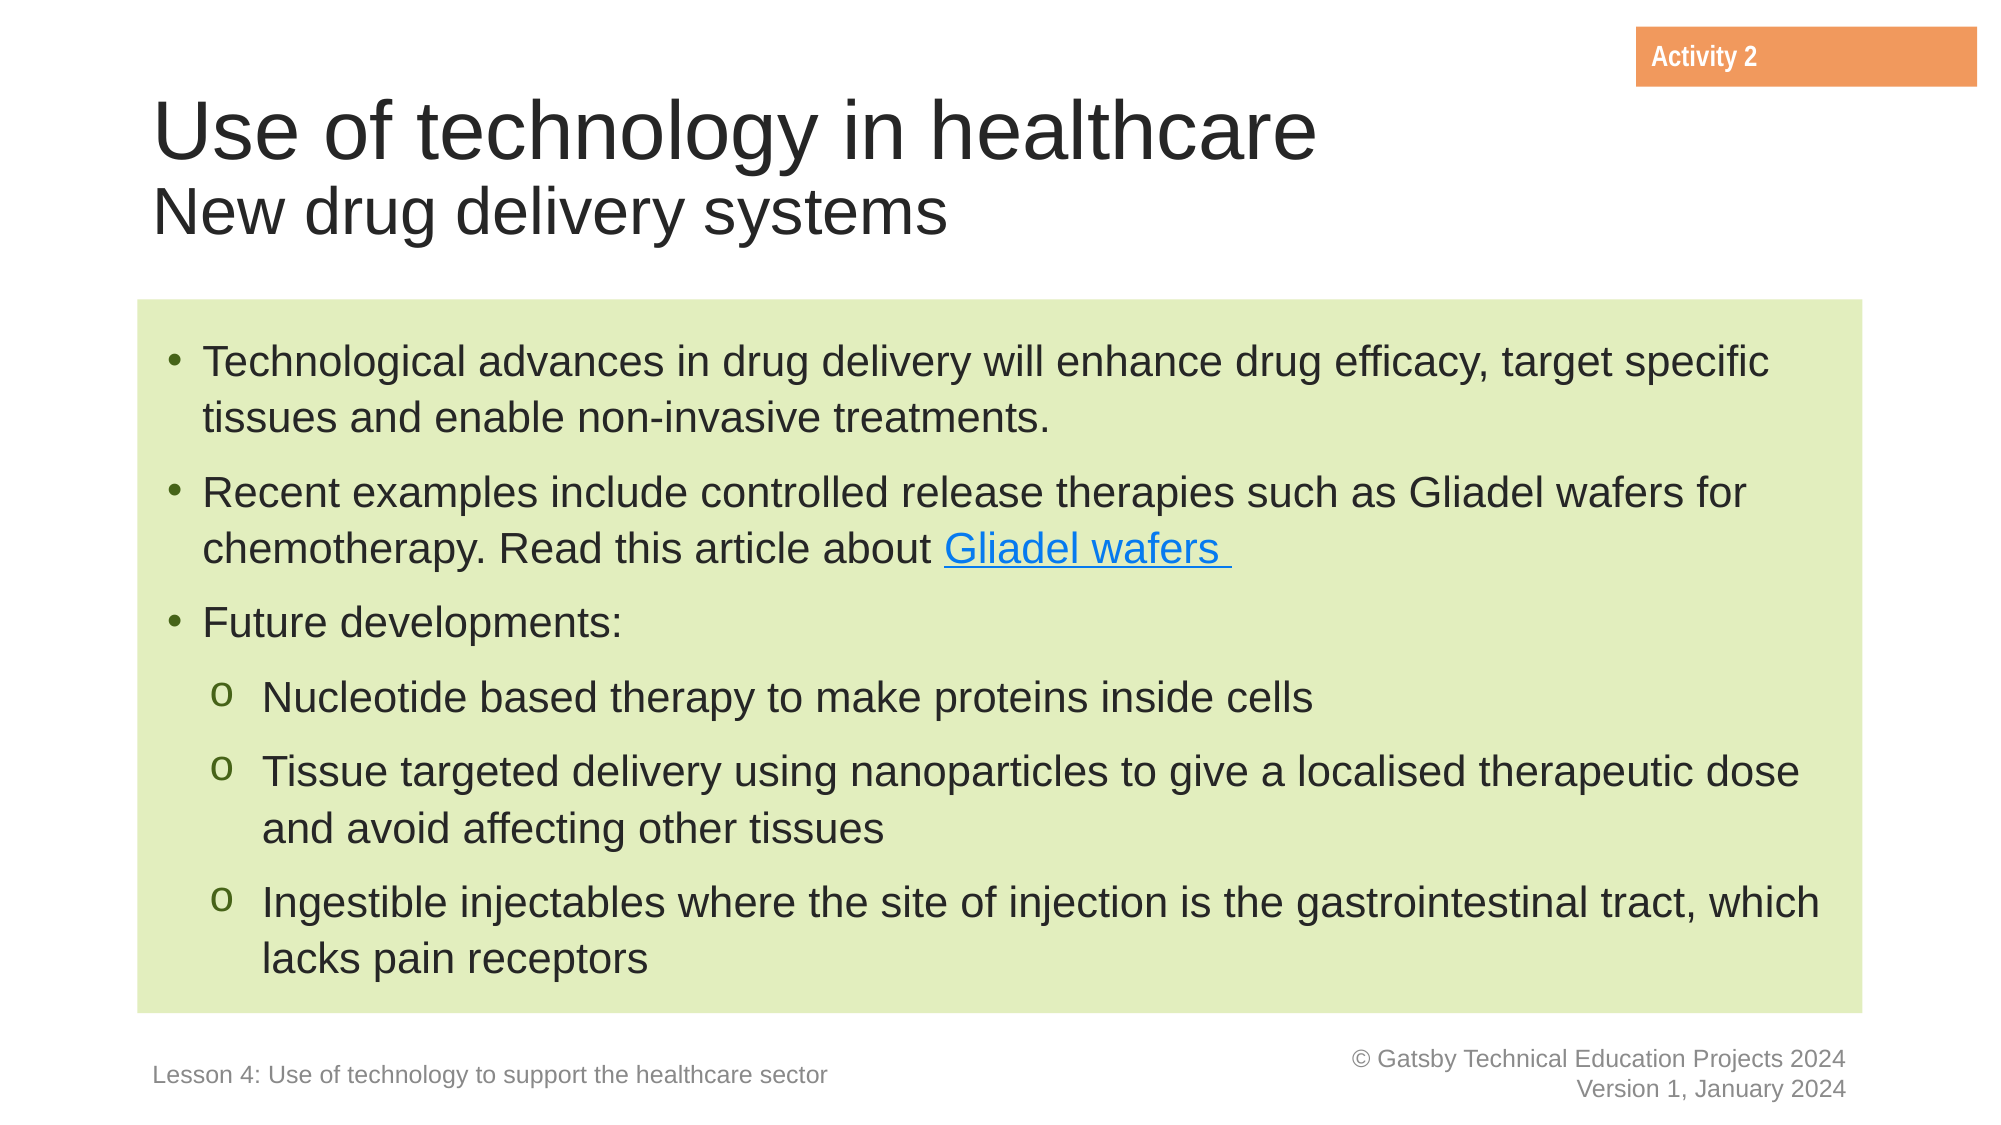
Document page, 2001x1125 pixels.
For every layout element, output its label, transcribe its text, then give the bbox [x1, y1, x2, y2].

list Technological advances in drug delivery will enhance drug efficacy, target specific tissues and enable non-invasive treatments. Recent examples include controlled release therapies such as Gliadel wafers for chemotherapy. Read this article about Gliadel wafers Future developments: Nucleotide based therapy to make proteins inside cells Tissue targeted delivery using nanoparticles to give a localised therapeutic dose and avoid affecting other tissues​ Ingestible injectables where the site of injection is the gastrointestinal tract, which lacks pain receptors [137, 299, 1863, 1014]
list Activity 2 [1636, 26, 1978, 87]
title Use of technology in healthcare New drug delivery systems [137, 59, 1863, 278]
list Lesson 4: Use of technology to support the healthcare sector [137, 1042, 973, 1103]
